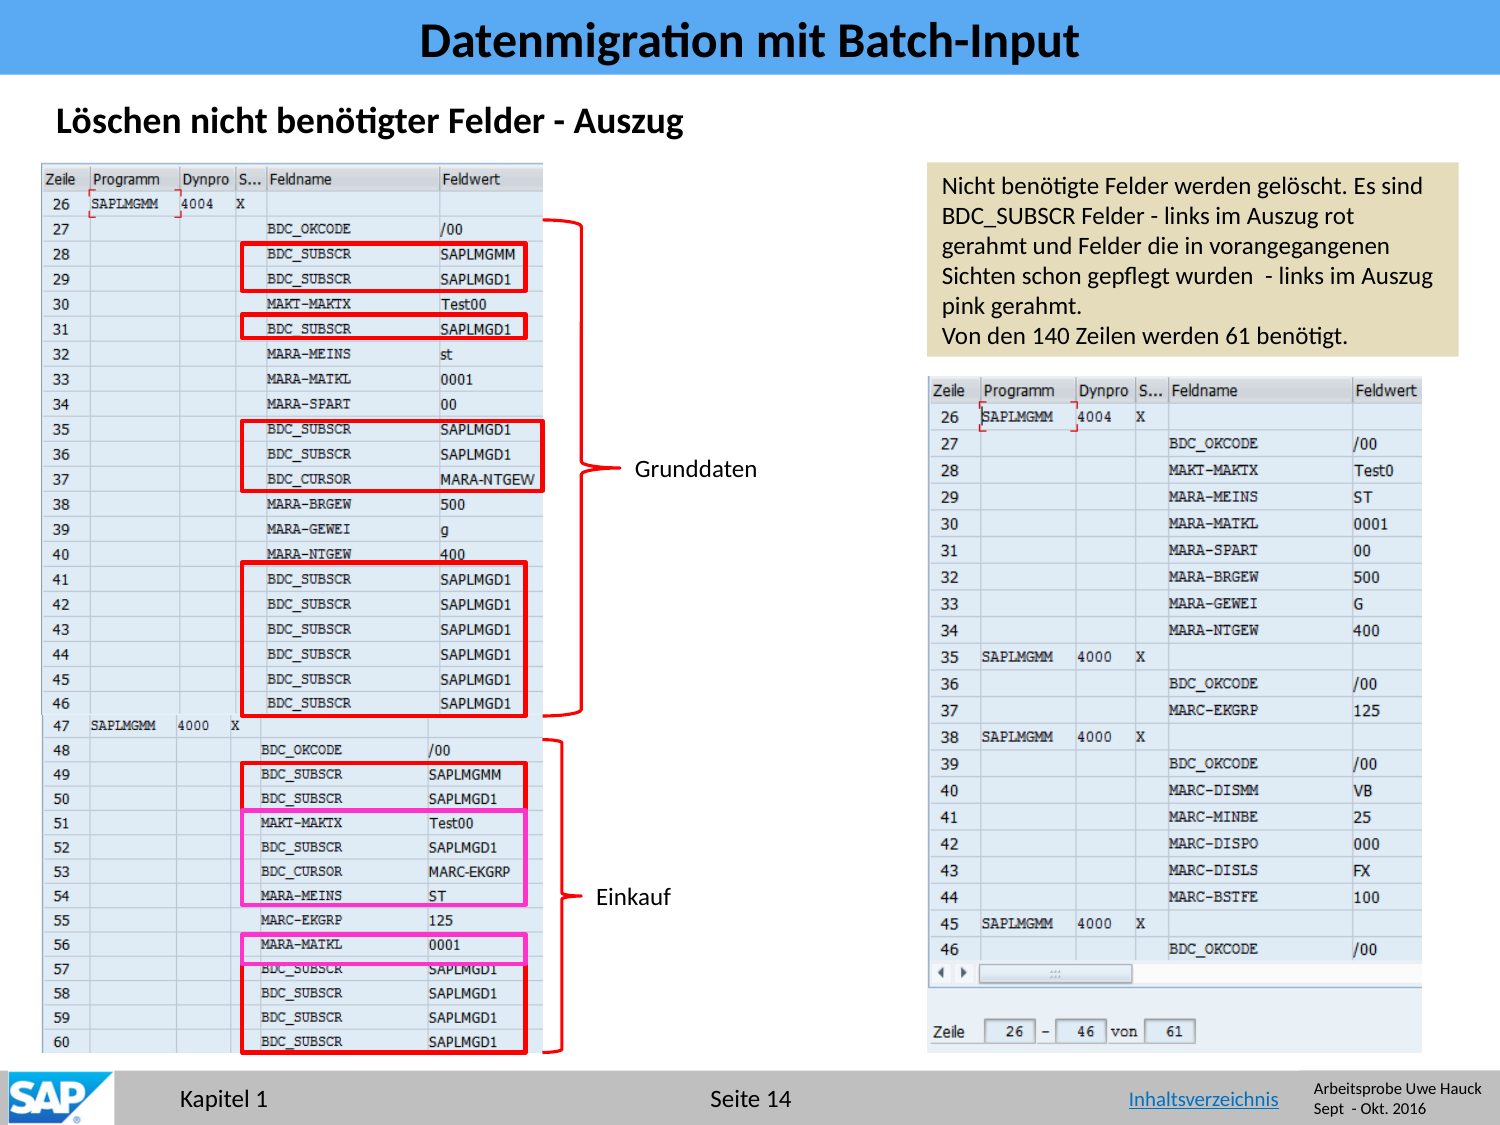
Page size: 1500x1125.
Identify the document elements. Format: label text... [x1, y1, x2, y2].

picture [7, 1070, 115, 1125]
text_box [0, 1070, 6, 1125]
text_box [547, 738, 581, 1054]
picture [926, 375, 1423, 1053]
text_box Einkauf [581, 873, 815, 919]
text_box [115, 1070, 1299, 1125]
text_box Grunddaten [620, 445, 842, 490]
text_box Datenmigration mit Batch-Input [0, 0, 1500, 75]
picture [40, 162, 543, 1053]
text_box [547, 219, 620, 717]
text_box Inhaltsverzeichnis [1106, 1078, 1299, 1118]
text_box Arbeitsprobe Uwe Hauck Sept - Okt. 2016 [1299, 1070, 1500, 1125]
text_box Kapitel 1 Seite 14 [165, 1075, 1105, 1120]
text_box Nicht benötigte Felder werden gelöscht. Es sind BDC_SUBSCR Felder - links im Auszug rot gerahmt und Felder die in vorangegangenen Sichten schon gepflegt wurden - links im Auszug pink gerahmt. Von den 140 Zeilen werden 61 benötigt. [927, 162, 1459, 357]
text_box Löschen nicht benötigter Felder - Auszug [41, 88, 1459, 149]
